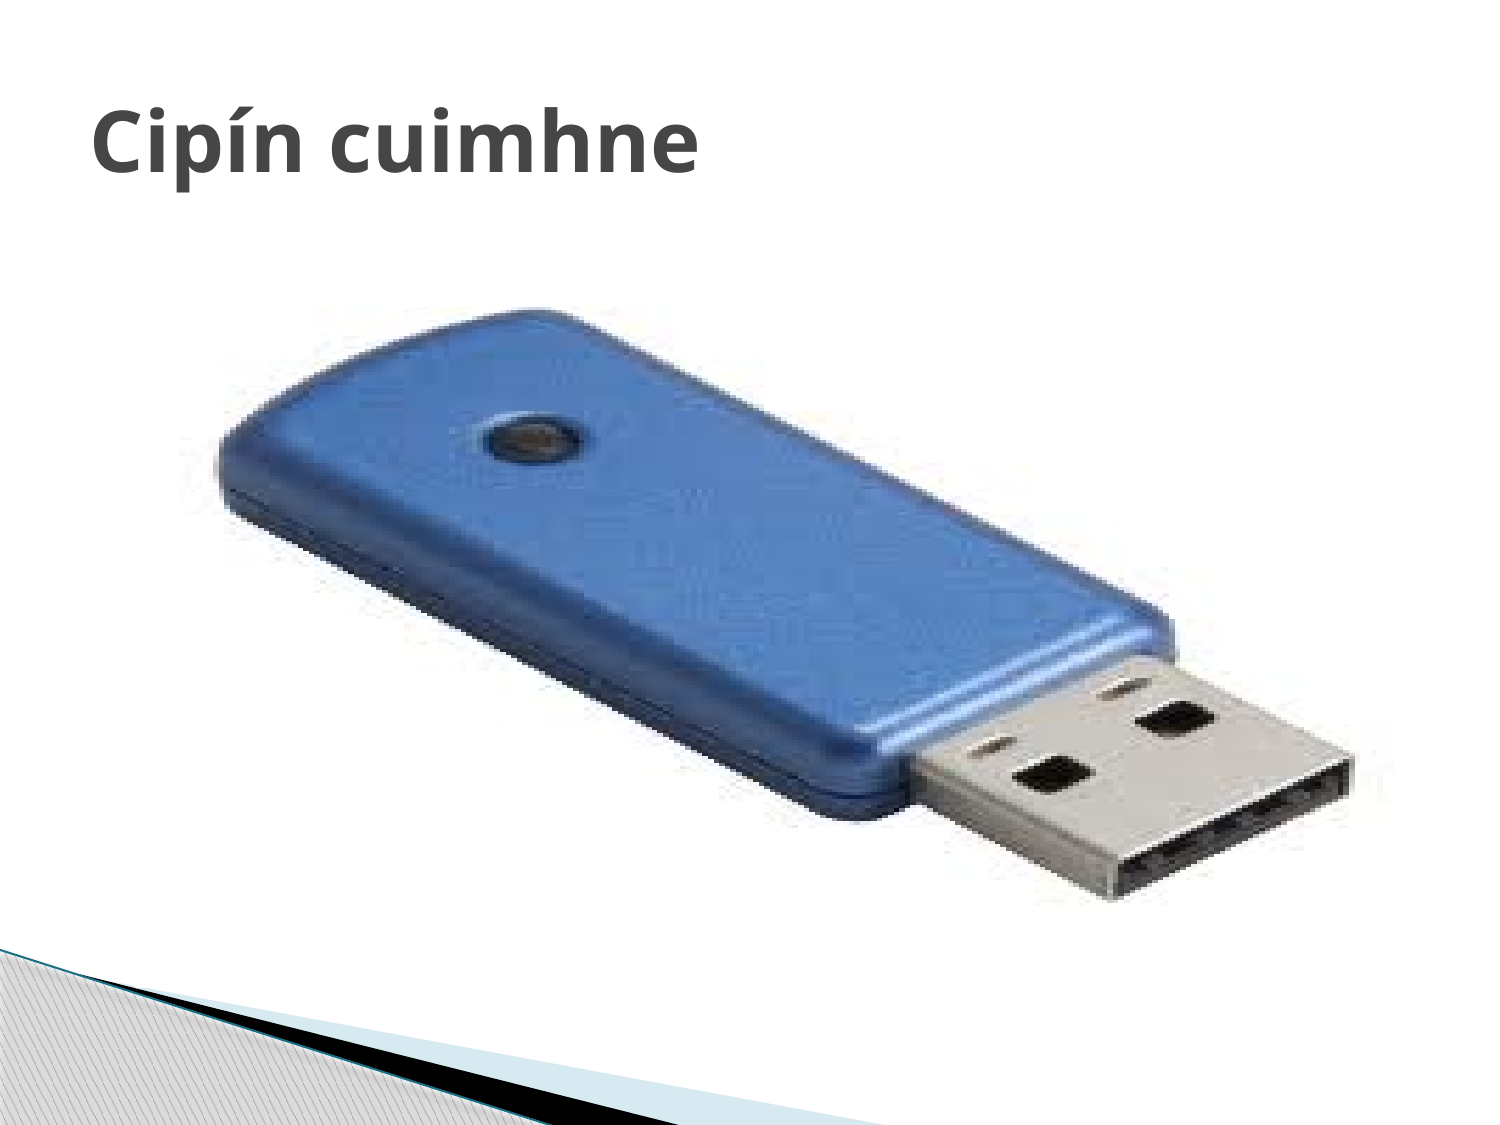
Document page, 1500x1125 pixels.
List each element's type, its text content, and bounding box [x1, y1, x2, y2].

picture [135, 255, 1400, 988]
title Cipín cuimhne [75, 45, 1425, 233]
